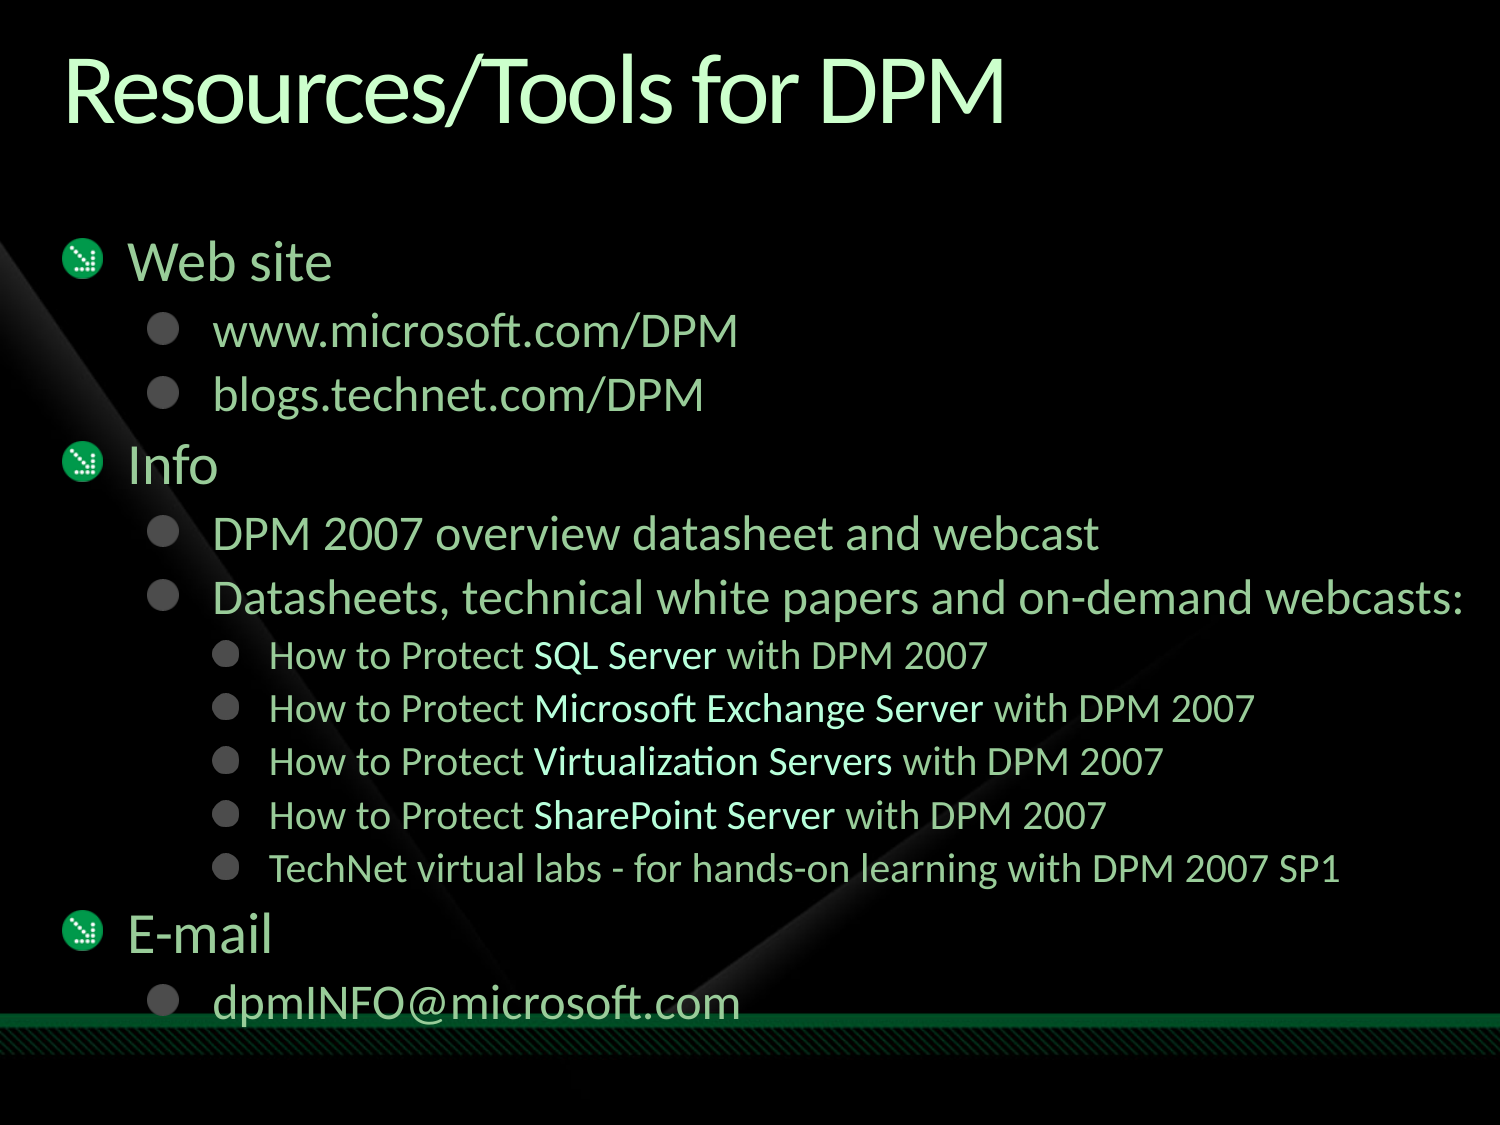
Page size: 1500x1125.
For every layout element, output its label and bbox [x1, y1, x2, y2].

picture [147, 312, 179, 345]
title [62, 37, 1438, 147]
picture [147, 515, 179, 547]
picture [0, 0, 1500, 1125]
list [62, 231, 1500, 595]
picture [147, 376, 179, 409]
